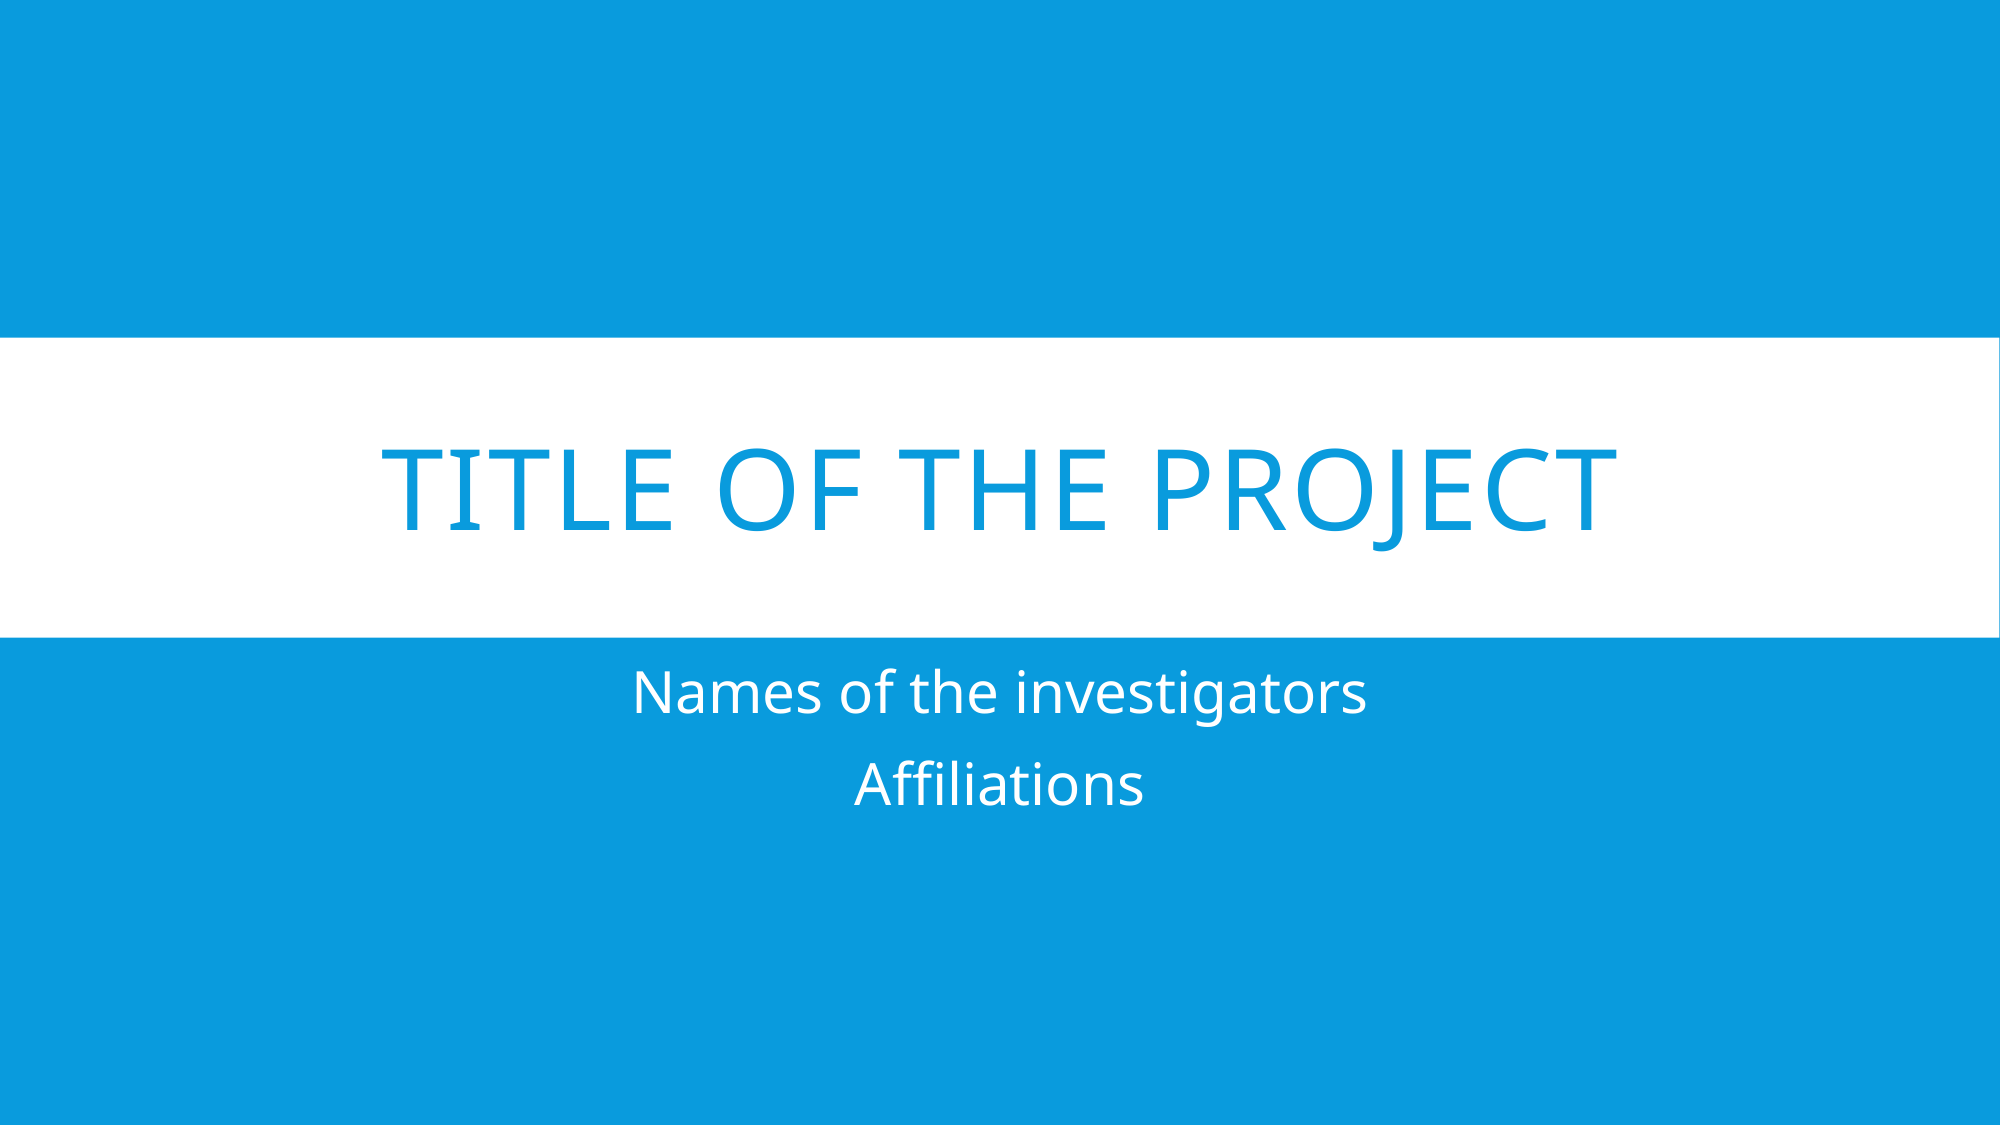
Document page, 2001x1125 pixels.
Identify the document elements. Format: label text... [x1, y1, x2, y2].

title Title of the Project [60, 355, 1942, 641]
subtitle Names of the investigators Affiliations [249, 655, 1750, 871]
